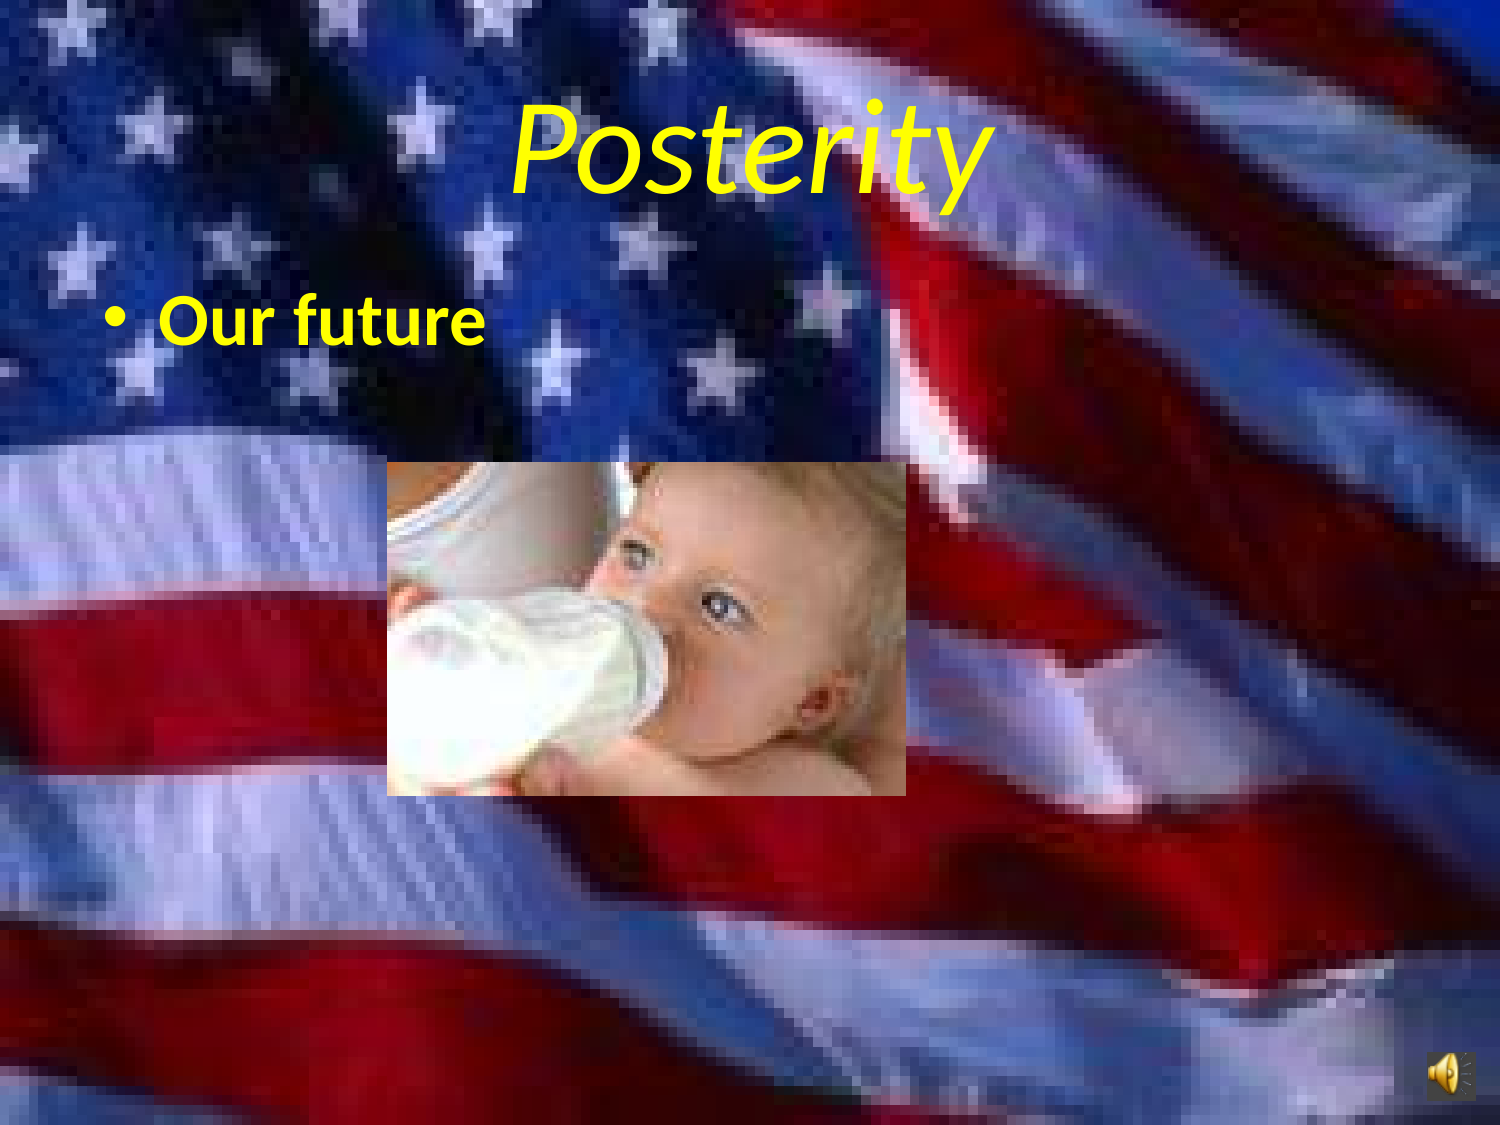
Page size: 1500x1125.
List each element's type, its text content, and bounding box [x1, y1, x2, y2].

list Our future [87, 262, 1400, 525]
title Posterity [75, 45, 1425, 233]
picture [0, 0, 1500, 1125]
